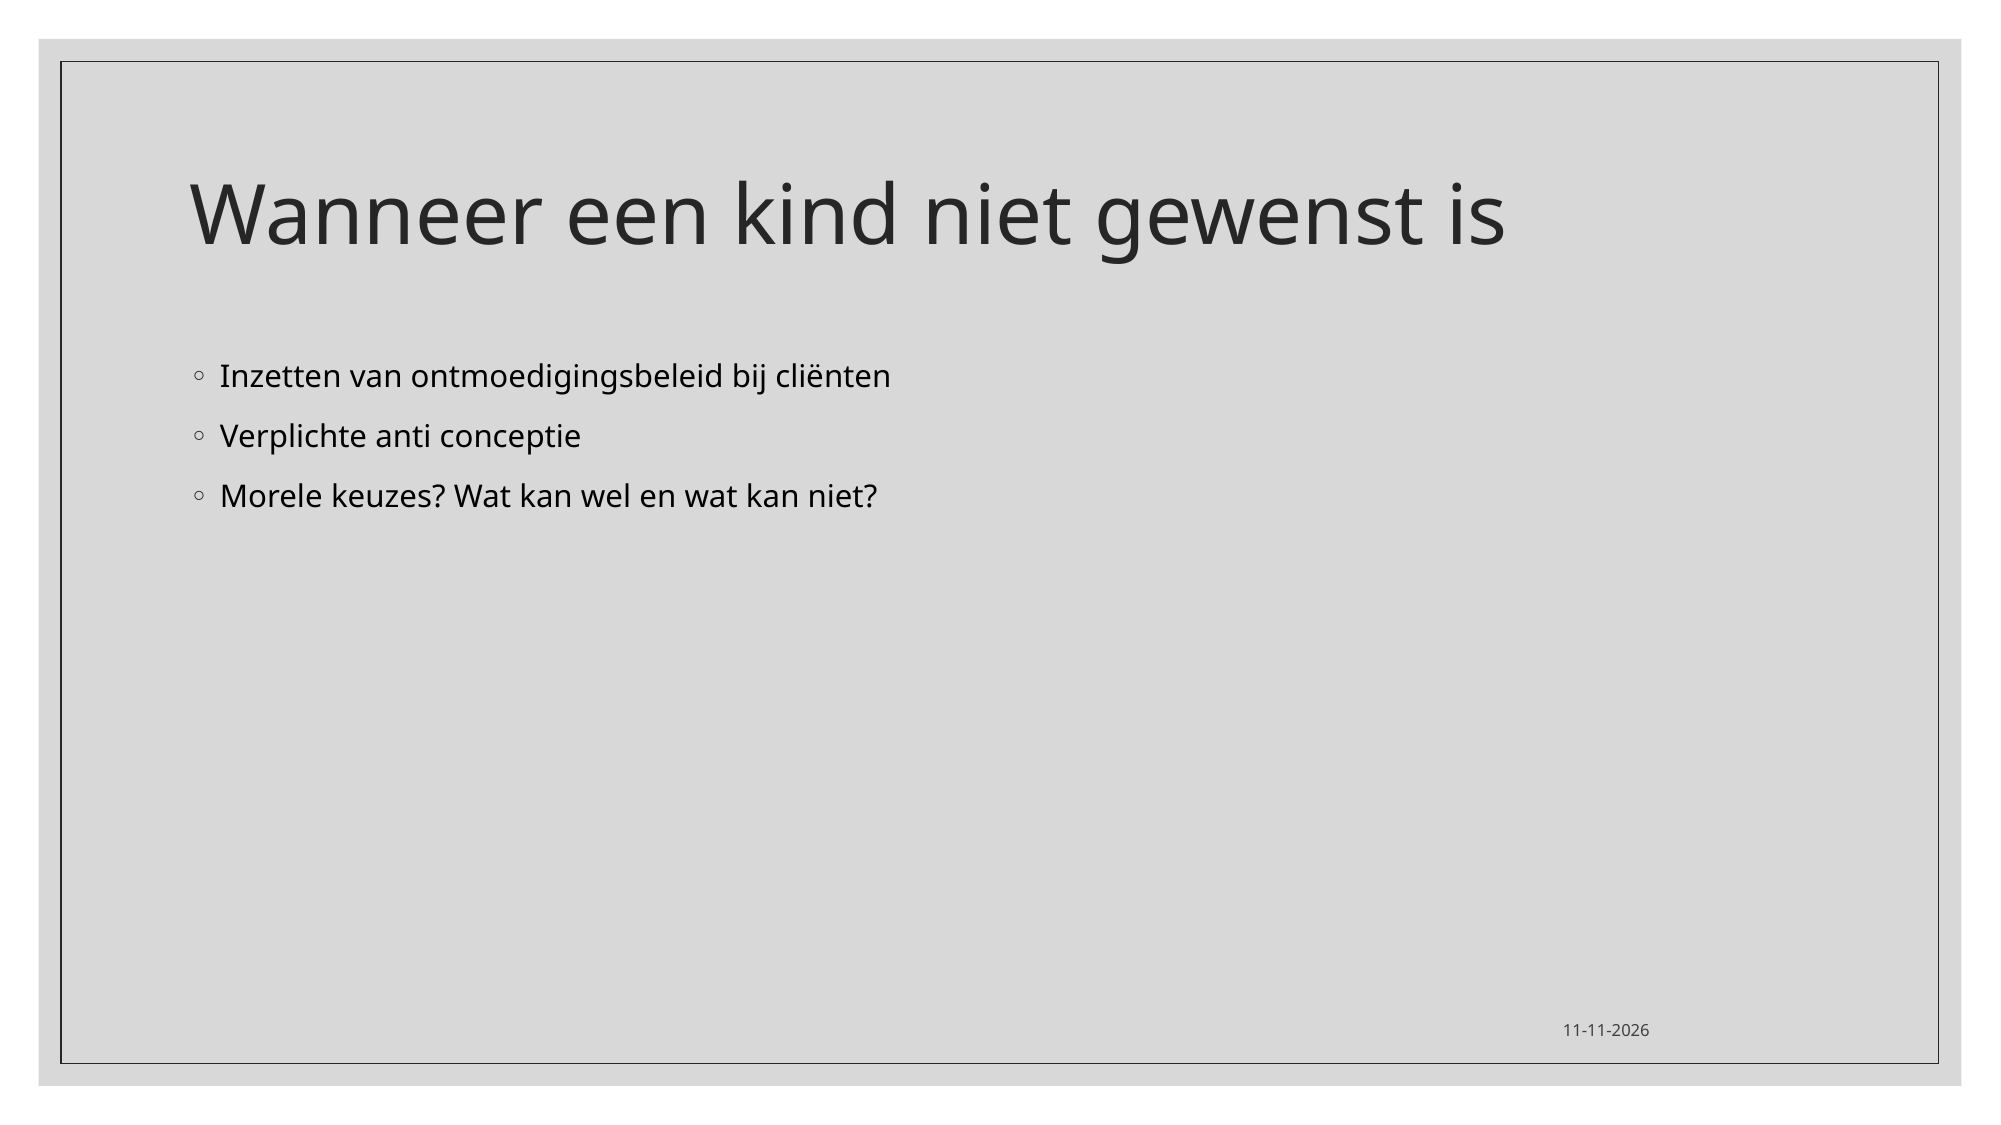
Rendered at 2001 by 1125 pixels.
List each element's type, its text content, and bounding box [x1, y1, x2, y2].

title Wanneer een kind niet gewenst is [174, 105, 1825, 331]
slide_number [1190, 990, 1665, 1050]
list Inzetten van ontmoedigingsbeleid bij cliënten Verplichte anti conceptie Morele keuzes? Wat kan wel en wat kan niet? [174, 345, 1825, 977]
